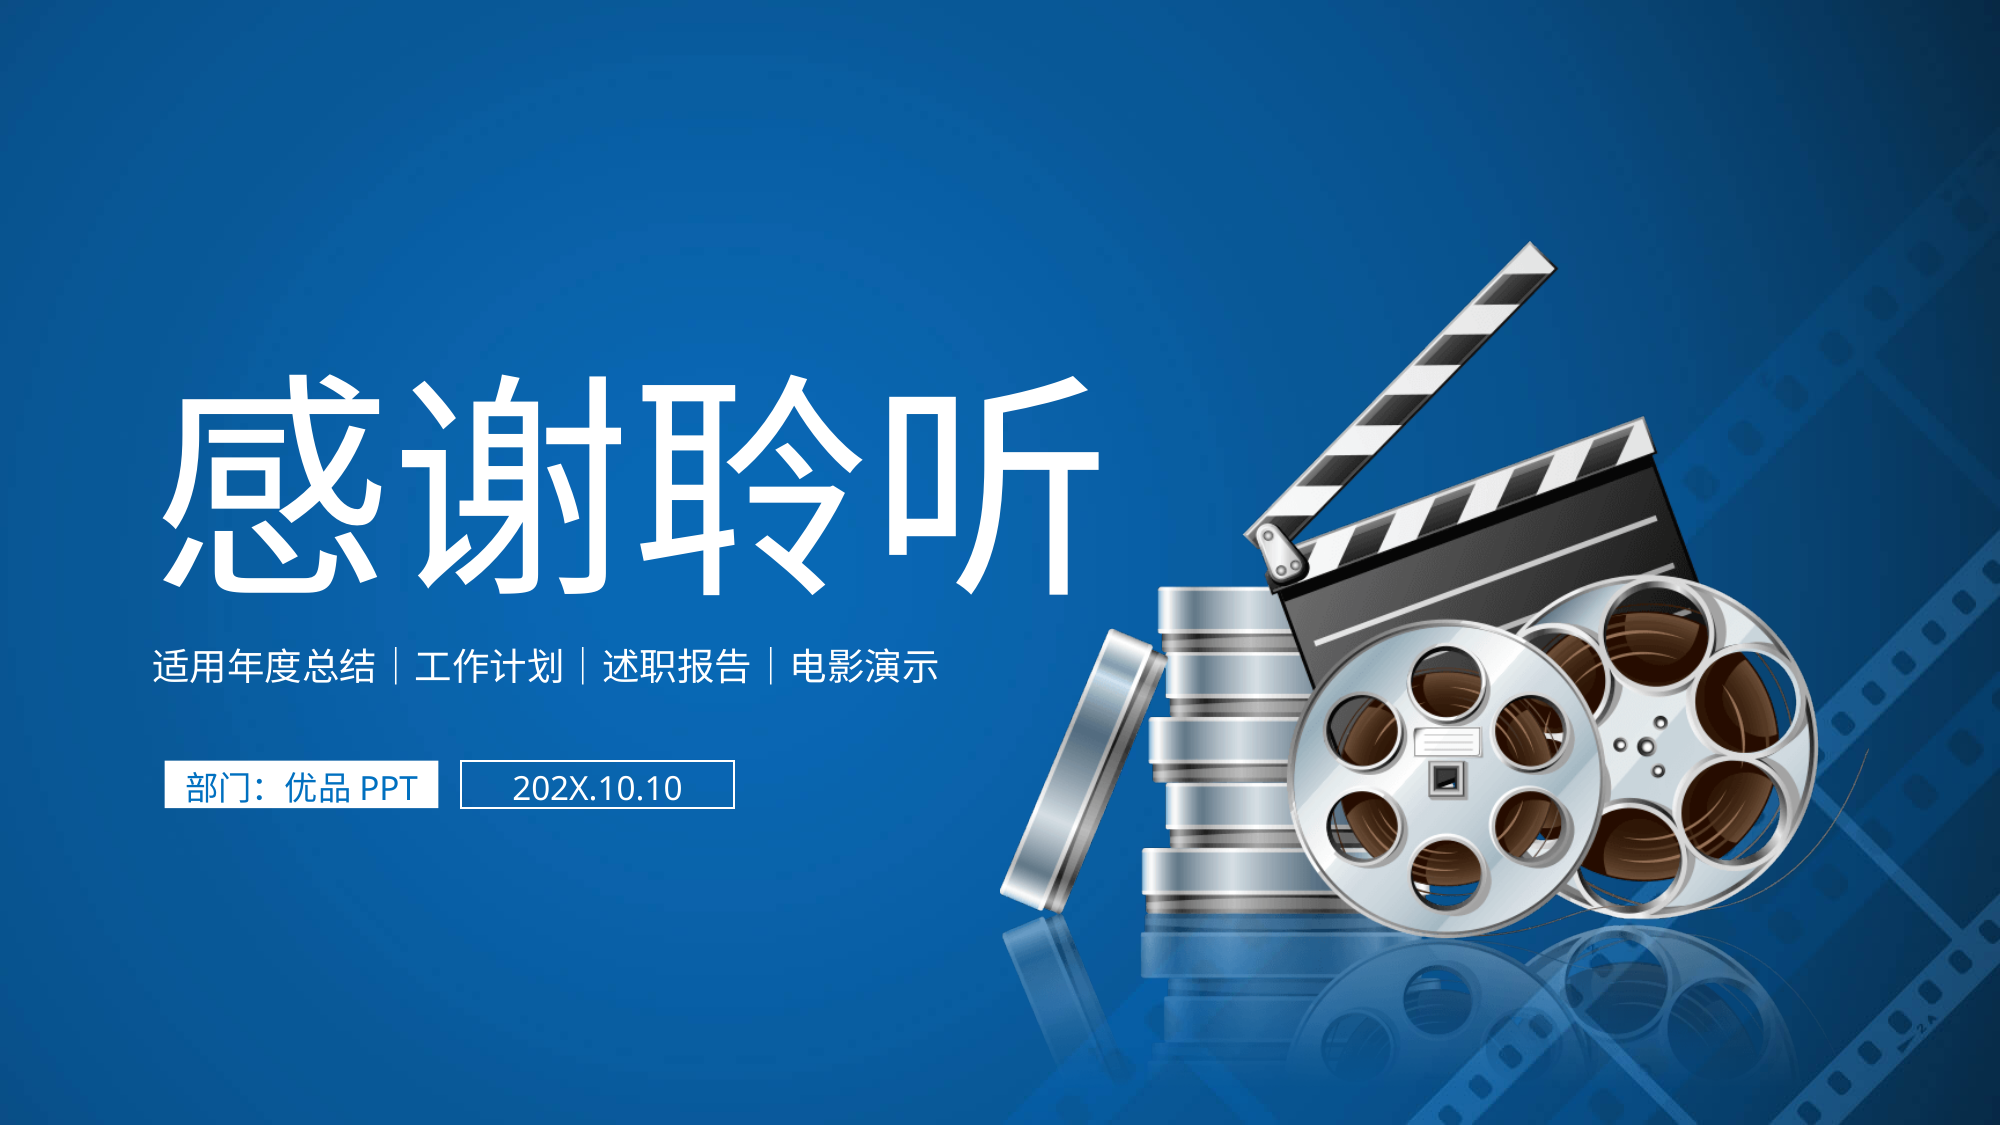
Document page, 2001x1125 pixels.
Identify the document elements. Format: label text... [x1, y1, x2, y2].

text_box 感谢聆听 [137, 329, 1000, 633]
text_box 部门：优品PPT [164, 760, 440, 809]
text_box 202X.10.10 [460, 760, 735, 809]
picture [0, 0, 2000, 1125]
text_box 适用年度总结｜工作计划｜述职报告｜电影演示 [137, 635, 1000, 696]
